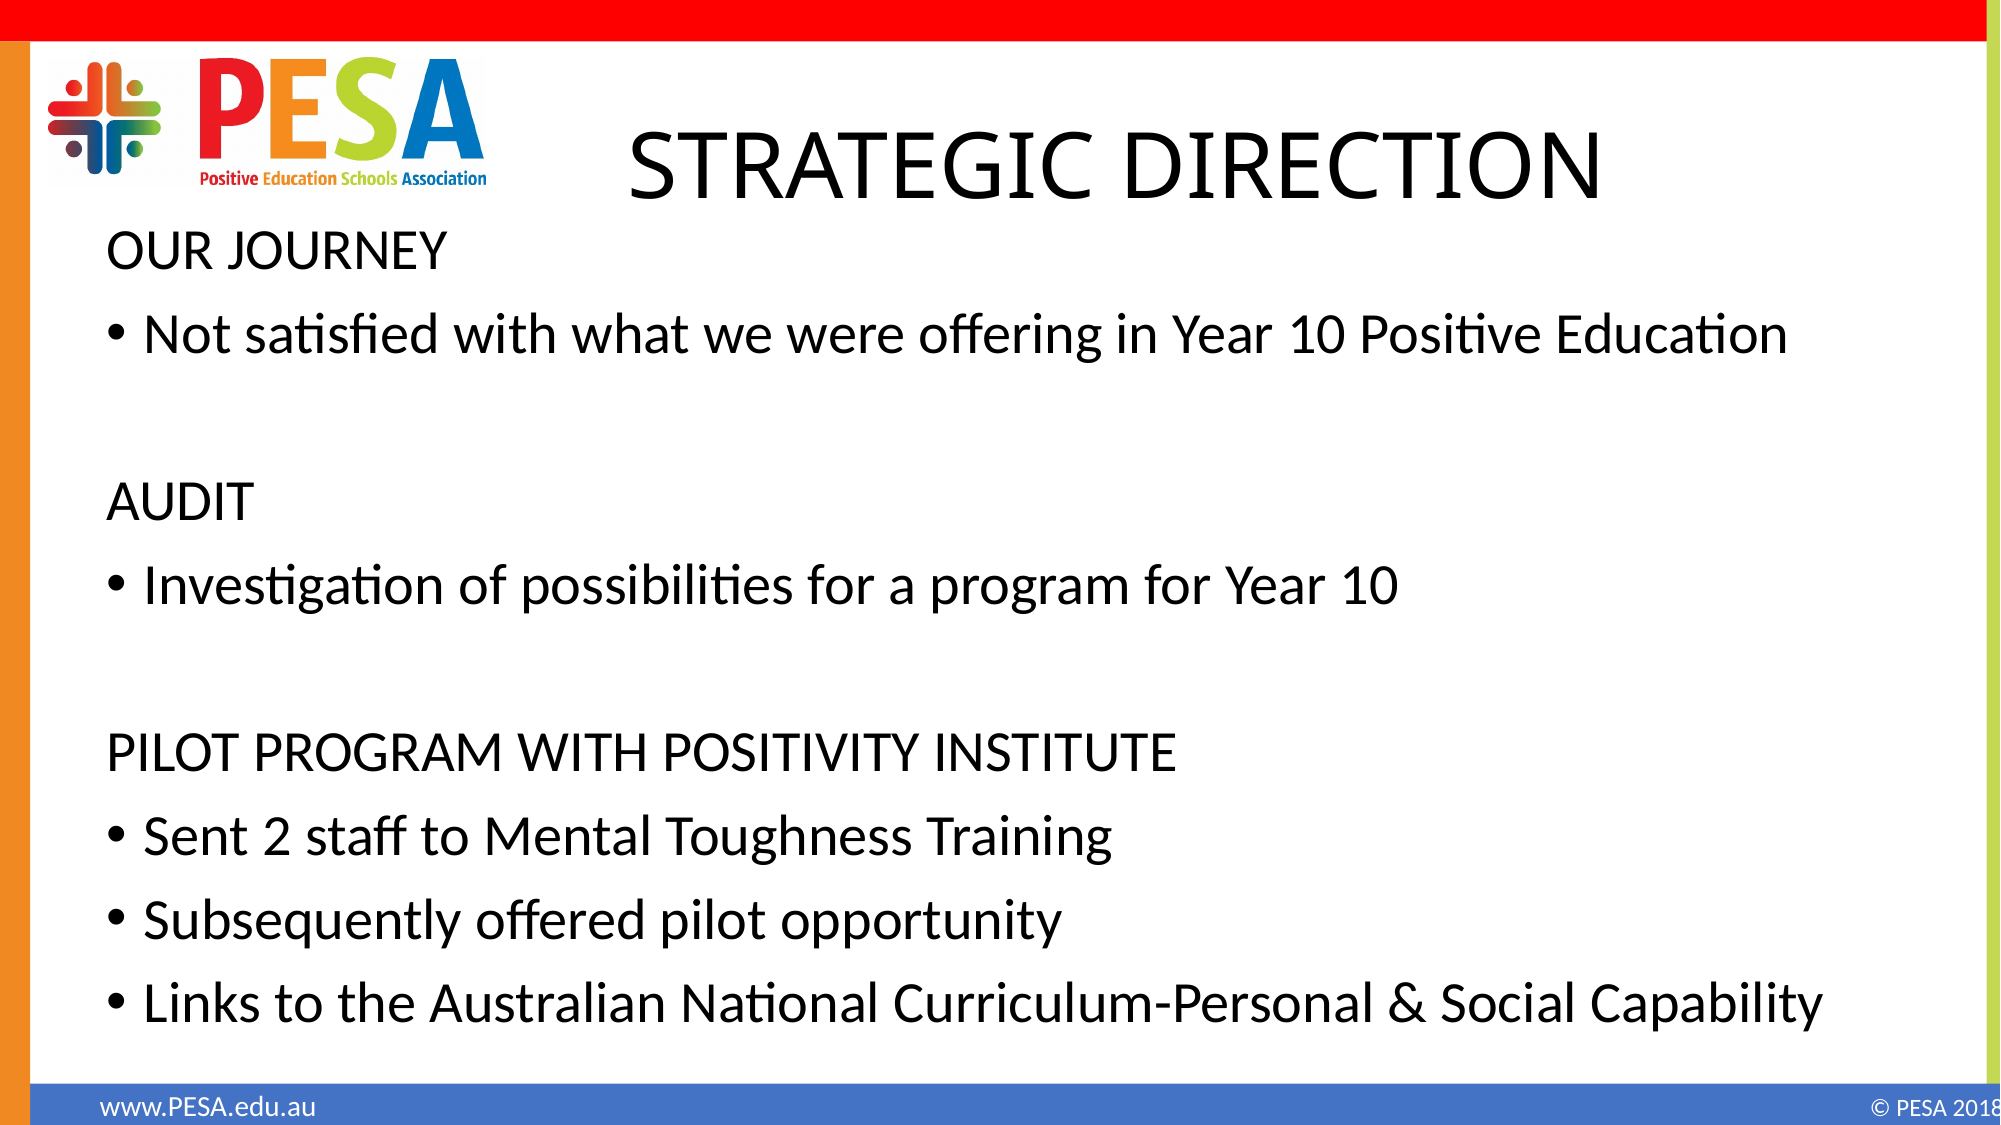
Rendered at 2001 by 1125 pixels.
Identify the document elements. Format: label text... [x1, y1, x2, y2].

text_box [0, 0, 1986, 42]
text_box www.PESA.edu.au © PESA 2018 [31, 1083, 2000, 1125]
picture [48, 57, 486, 185]
text_box [0, 40, 31, 1125]
list OUR JOURNEY Not satisfied with what we were offering in Year 10 Positive Education AUDIT Investigation of possibilities for a program for Year 10 PILOT PROGRAM WITH POSITIVITY INSTITUTE Sent 2 staff to Mental Toughness Training Subsequently offered pilot opportunity Links to the Australian National Curriculum-Personal & Social Capability [91, 211, 1909, 1056]
title STRATEGIC DIRECTION [137, 59, 1863, 211]
text_box [1986, 0, 2000, 1083]
